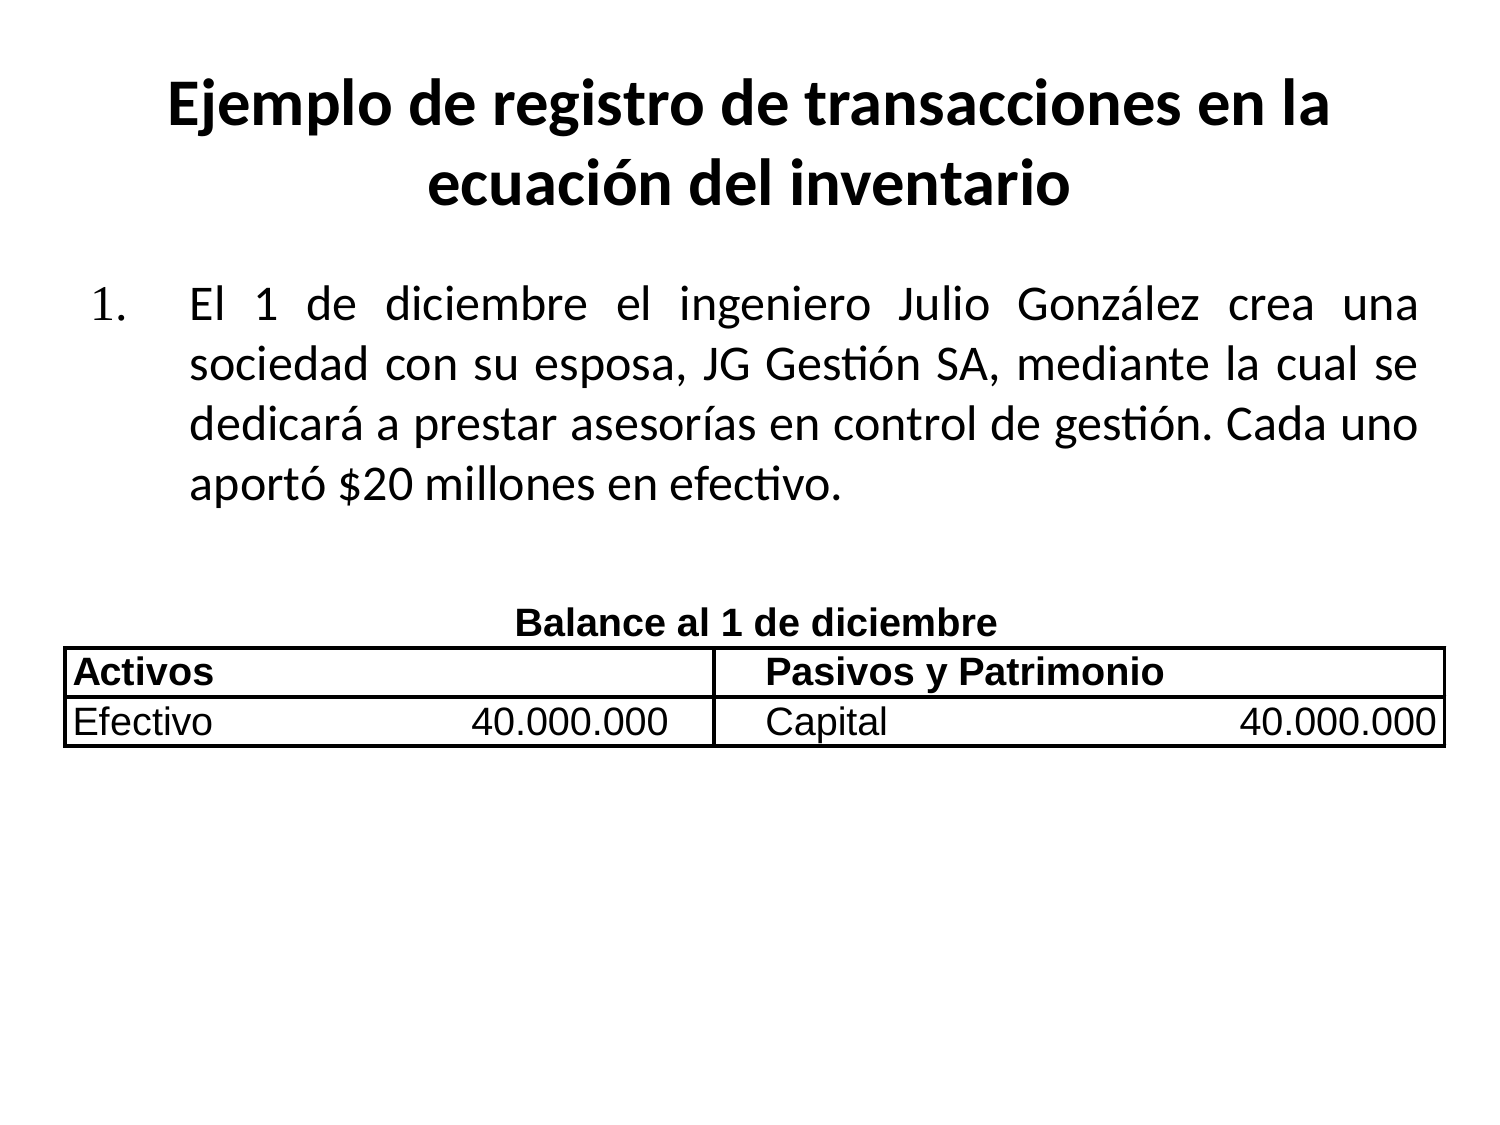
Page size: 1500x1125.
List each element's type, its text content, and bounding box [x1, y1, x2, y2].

list 1. El 1 de diciembre el ingeniero Julio González crea una sociedad con su esposa, JG Gestión SA, mediante la cual se dedicará a prestar asesorías en control de gestión. Cada uno aportó $20 millones en efectivo. [75, 262, 1436, 528]
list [62, 597, 1447, 749]
title Ejemplo de registro de transacciones en la ecuación del inventario [75, 45, 1425, 233]
